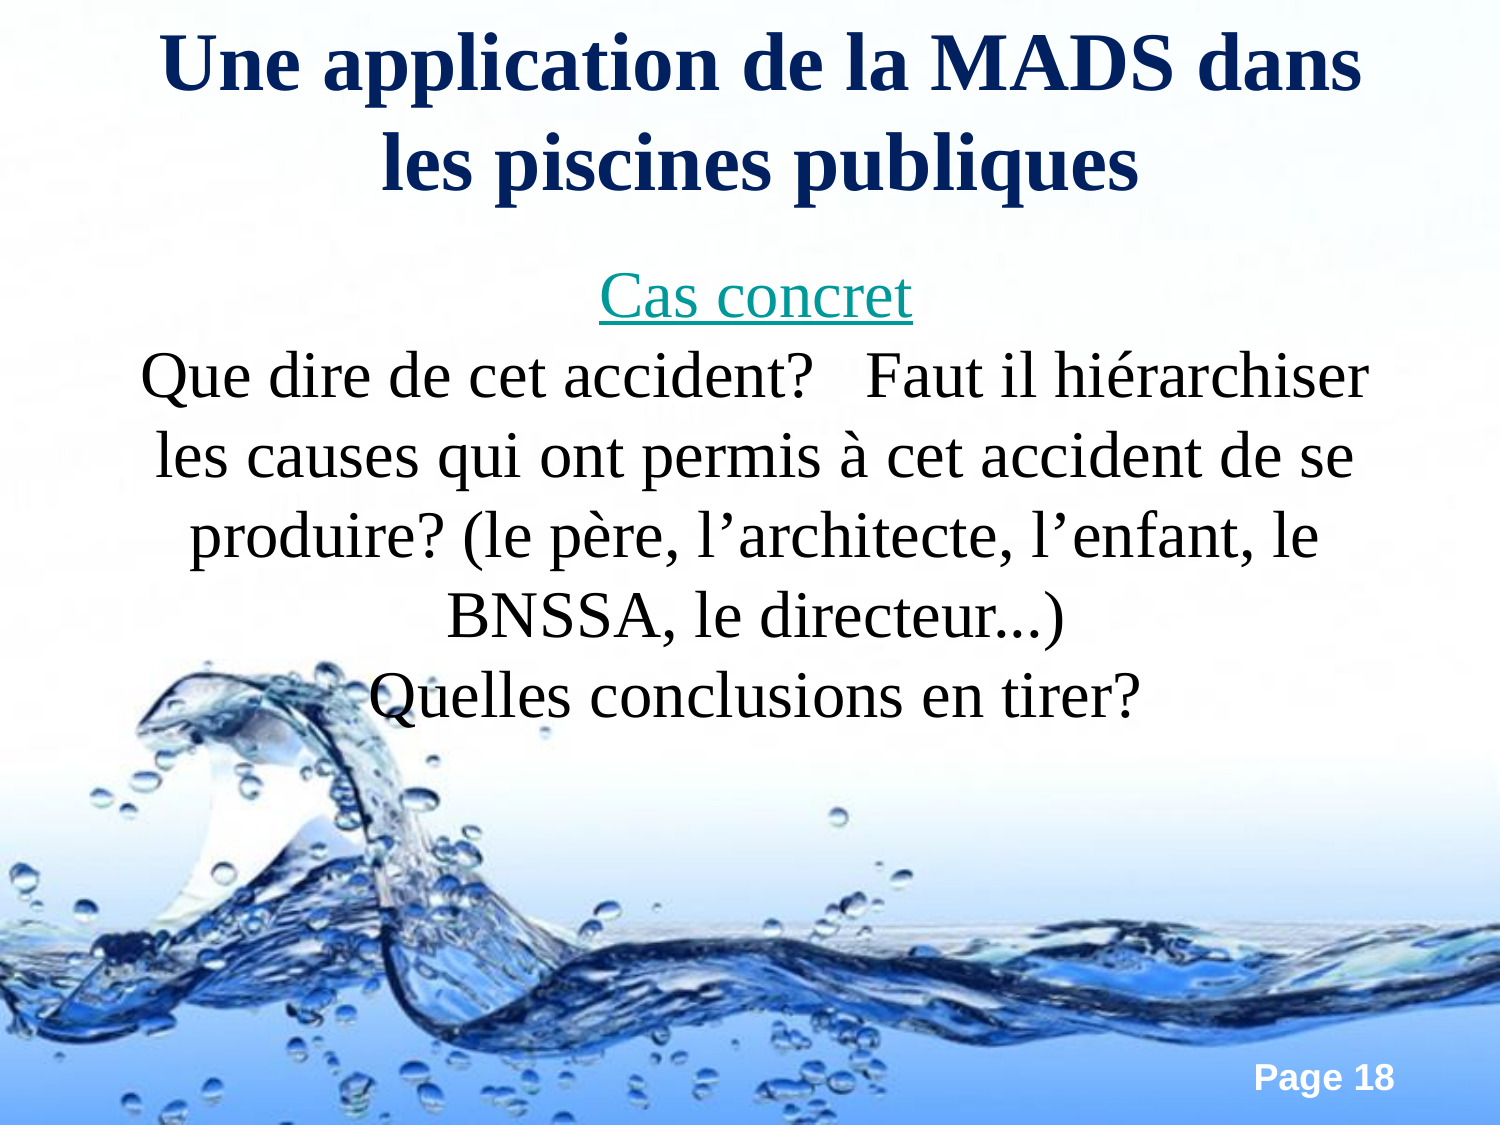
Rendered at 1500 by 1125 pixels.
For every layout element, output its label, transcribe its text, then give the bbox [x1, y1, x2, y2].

subtitle Cas concret Que dire de cet accident? Faut il hiérarchiser les causes qui ont permis à cet accident de se produire? (le père, l’architecte, l’enfant, le BNSSA, le directeur...) Quelles conclusions en tirer? [112, 243, 1401, 746]
title Une application de la MADS dans les piscines publiques [123, 0, 1399, 243]
picture [0, 0, 1500, 1125]
